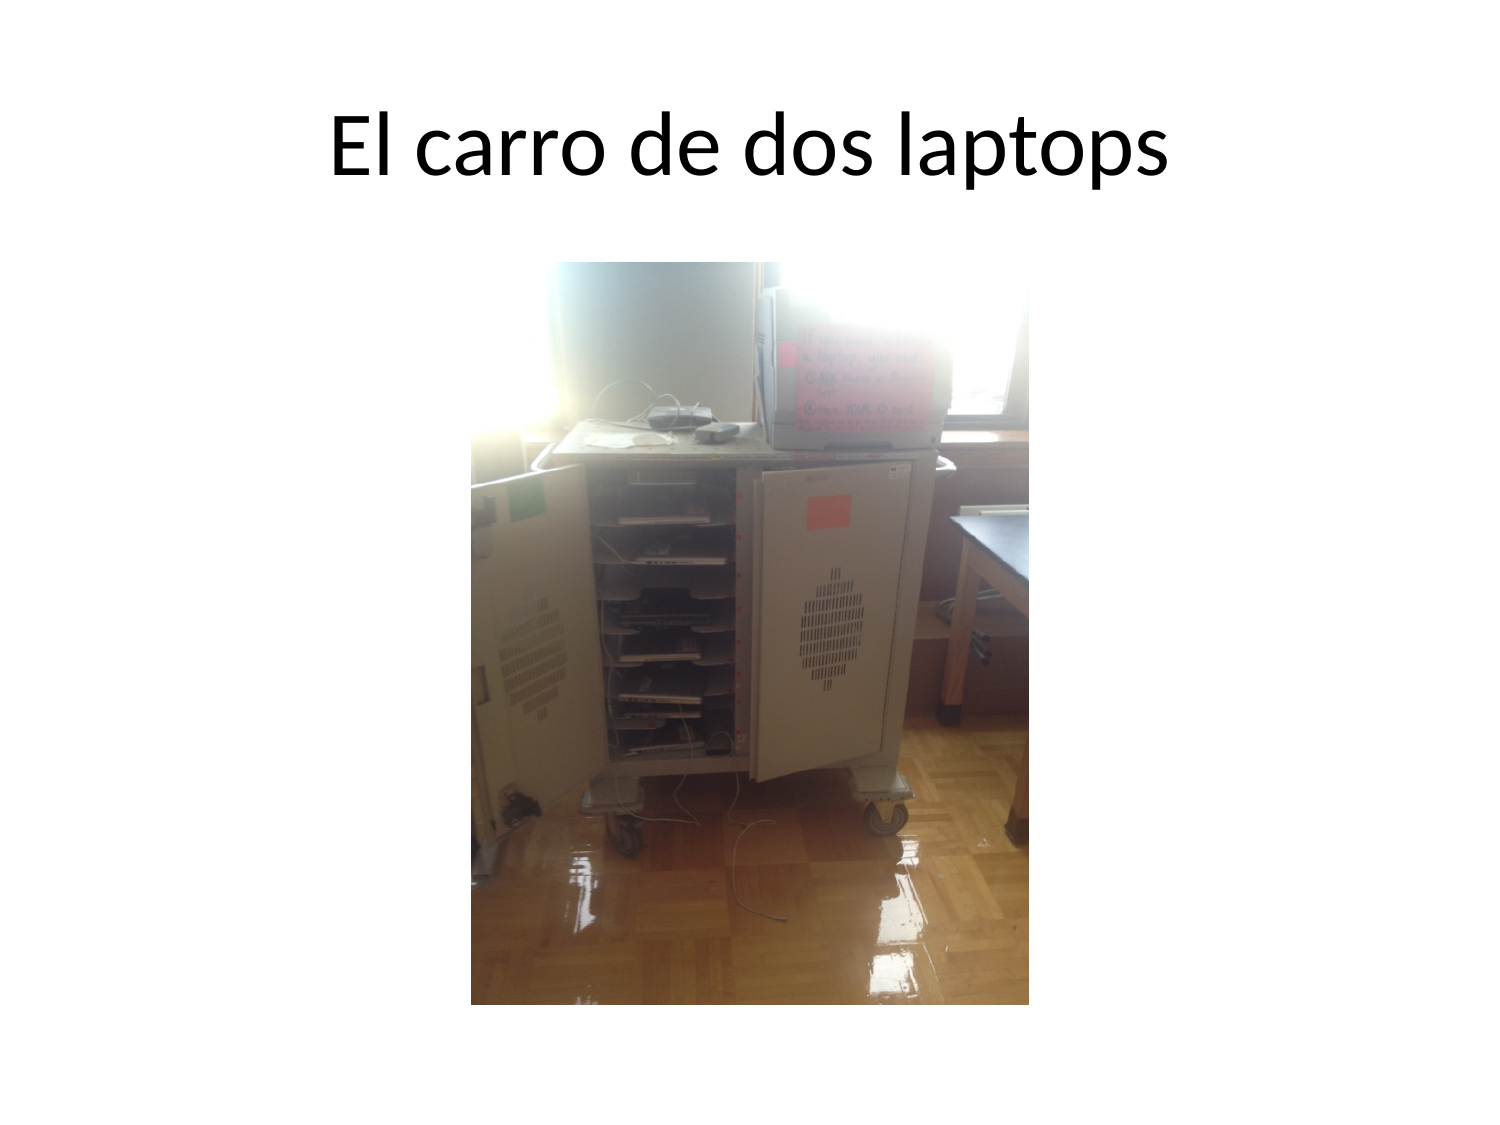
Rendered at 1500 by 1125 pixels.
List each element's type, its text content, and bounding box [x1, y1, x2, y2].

title El carro de dos laptops [75, 45, 1425, 233]
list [74, 262, 1426, 1006]
